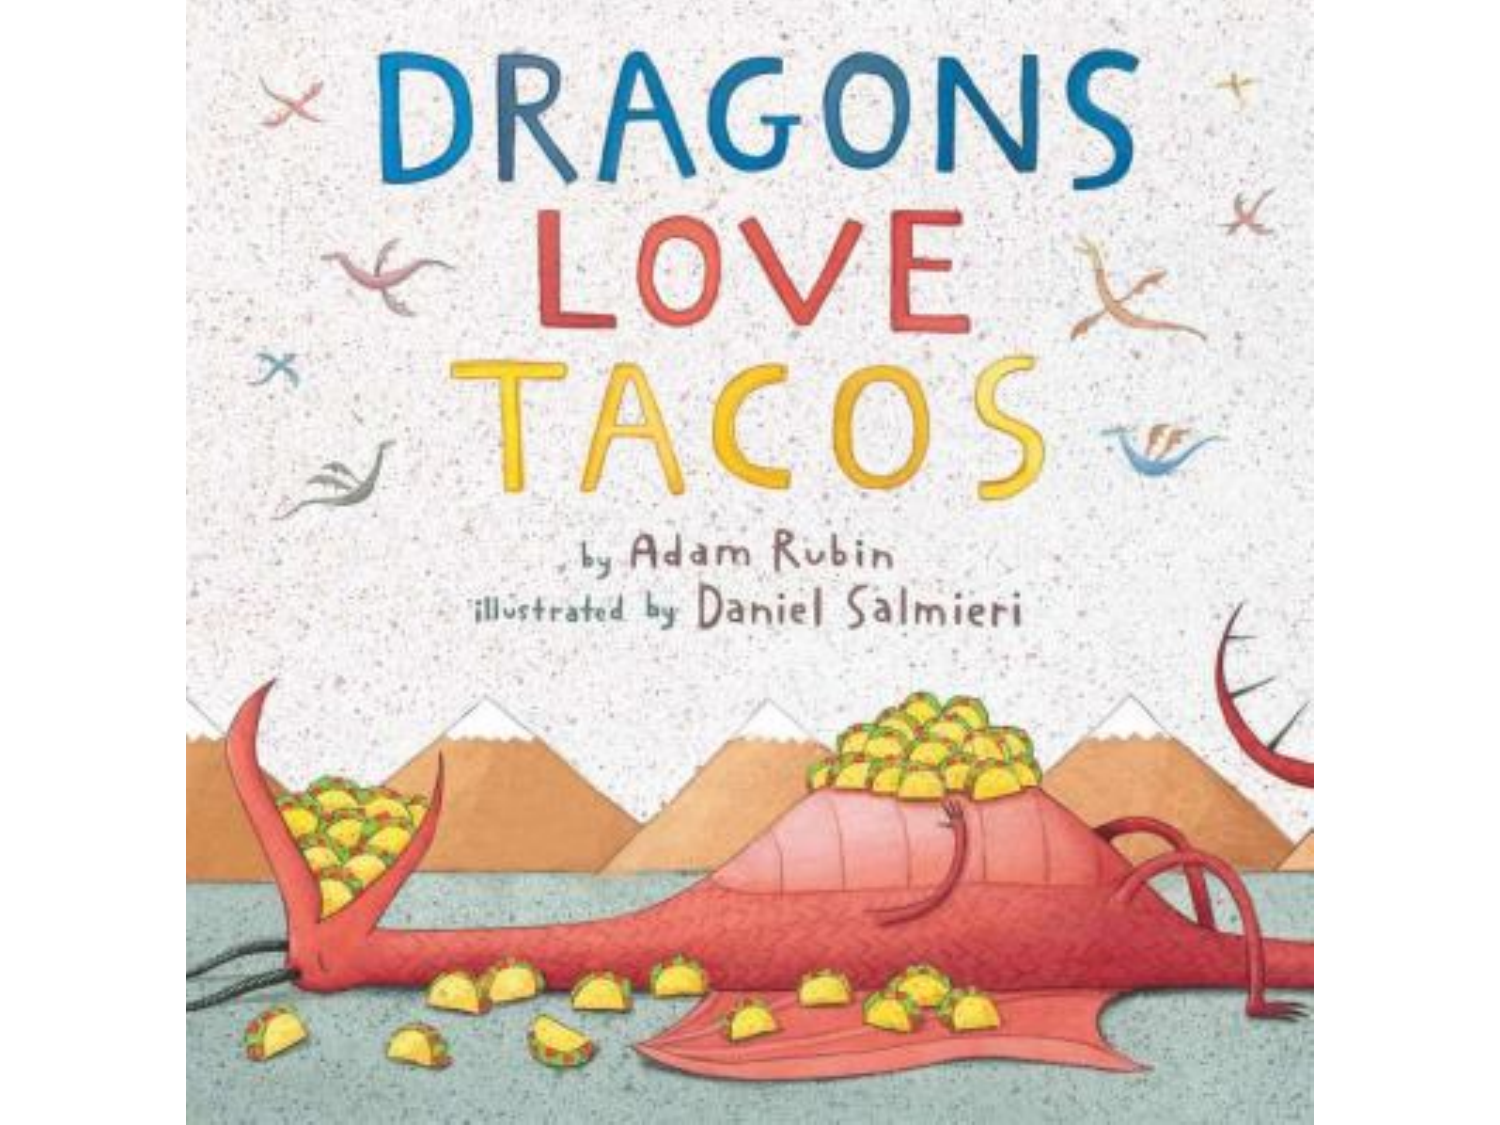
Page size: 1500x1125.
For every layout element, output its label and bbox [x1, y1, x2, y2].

picture [185, 0, 1315, 1125]
